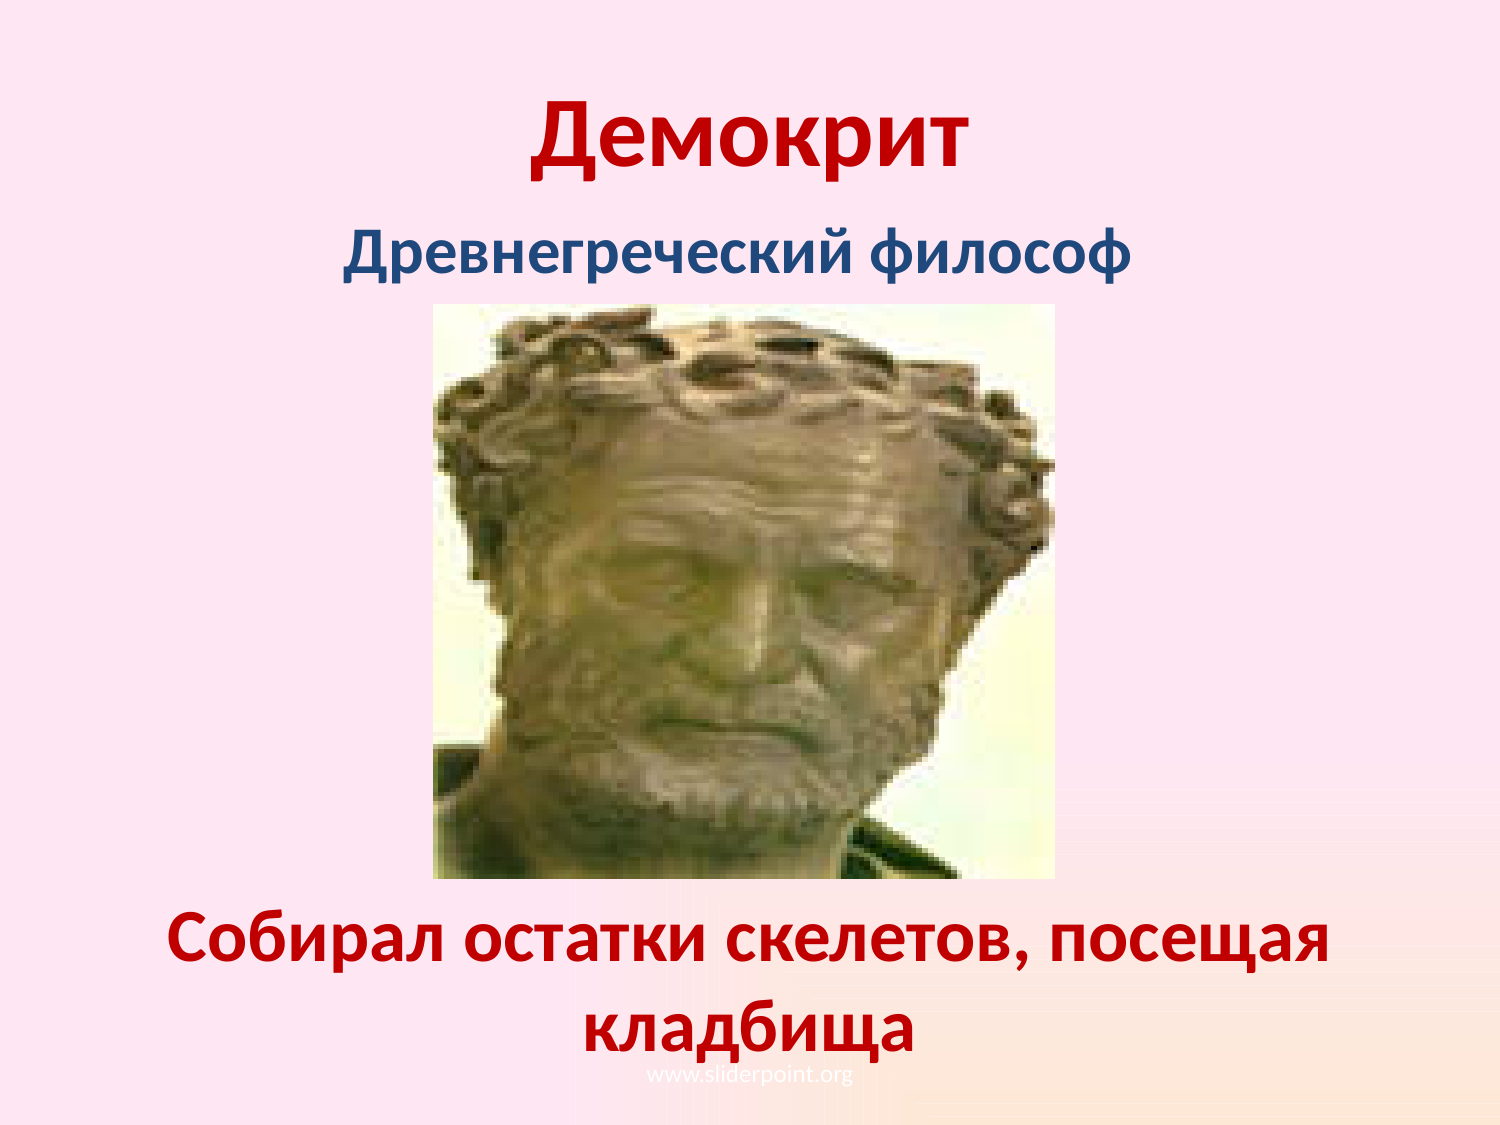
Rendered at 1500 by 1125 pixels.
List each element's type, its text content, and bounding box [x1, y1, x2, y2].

footer www.sliderpoint.org [512, 1042, 988, 1103]
text_box Древнегреческий философ [257, 199, 1219, 294]
picture [433, 304, 1055, 880]
text_box Собирал остатки скелетов, посещая кладбища [0, 878, 1500, 1074]
text_box Демокрит [328, 58, 1172, 194]
